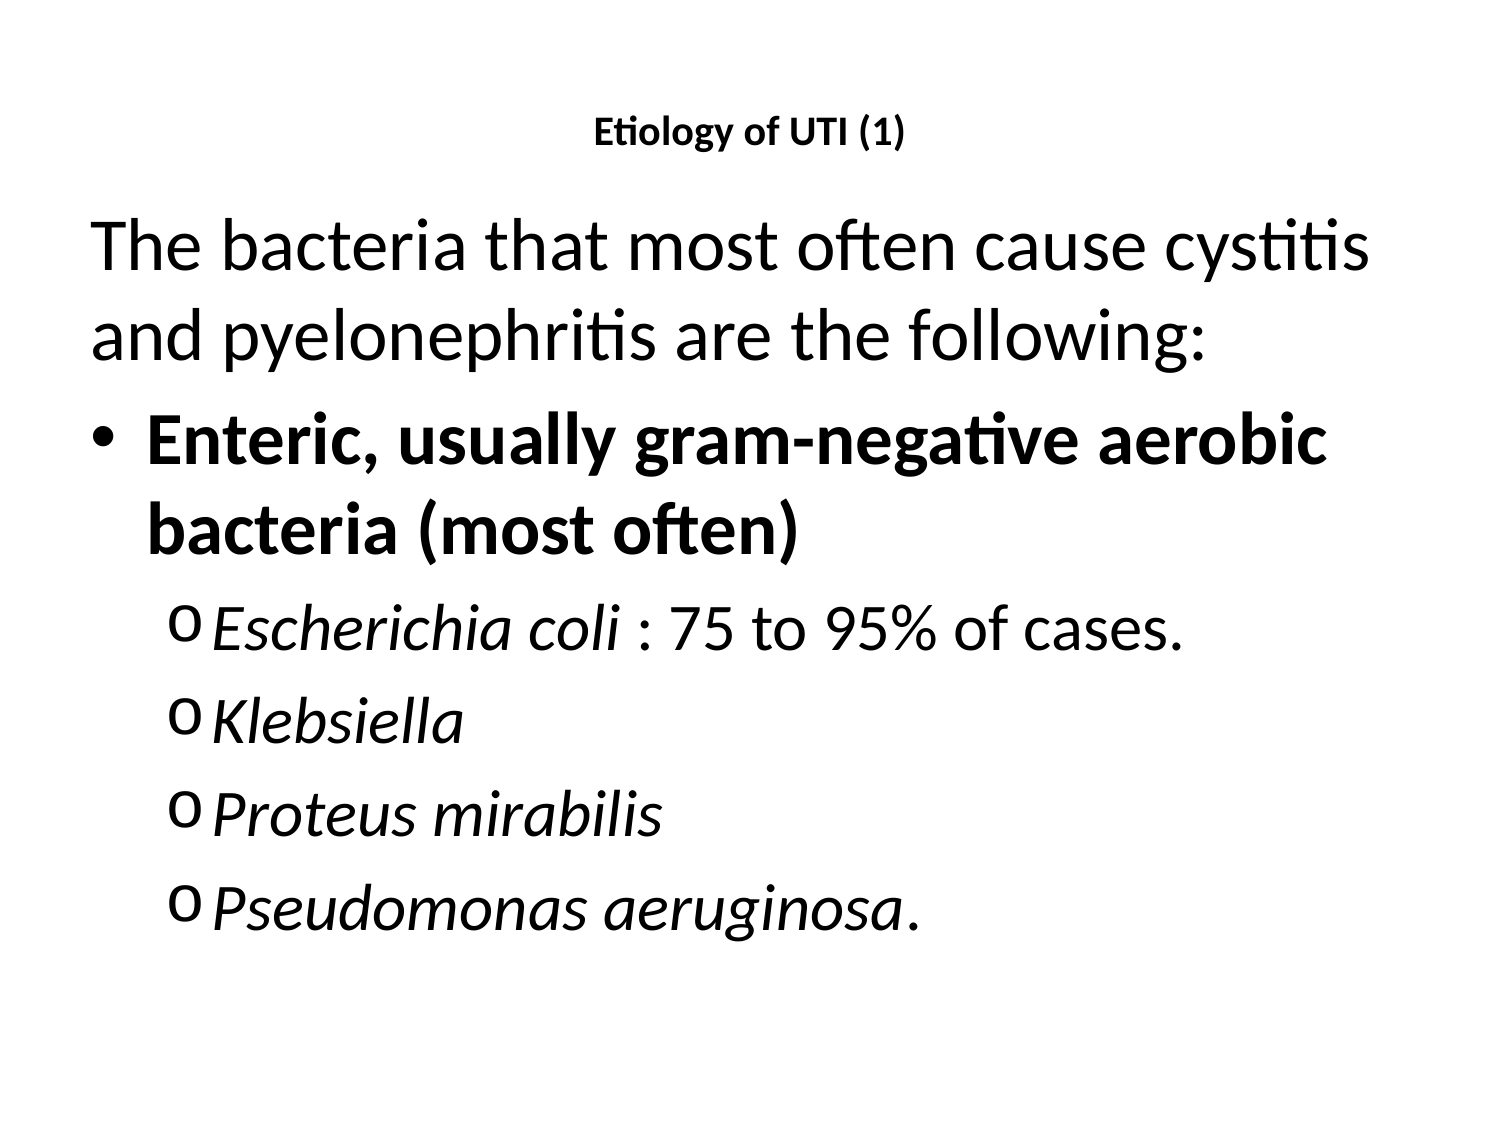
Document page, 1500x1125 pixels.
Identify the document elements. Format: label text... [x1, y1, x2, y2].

list The bacteria that most often cause cystitis and pyelonephritis are the following: Enteric, usually gram-negative aerobic bacteria (most often) Escherichia coli : 75 to 95% of cases. Klebsiella Proteus mirabilis Pseudomonas aeruginosa. [75, 187, 1425, 1005]
title Etiology of UTI (1) [75, 45, 1425, 187]
